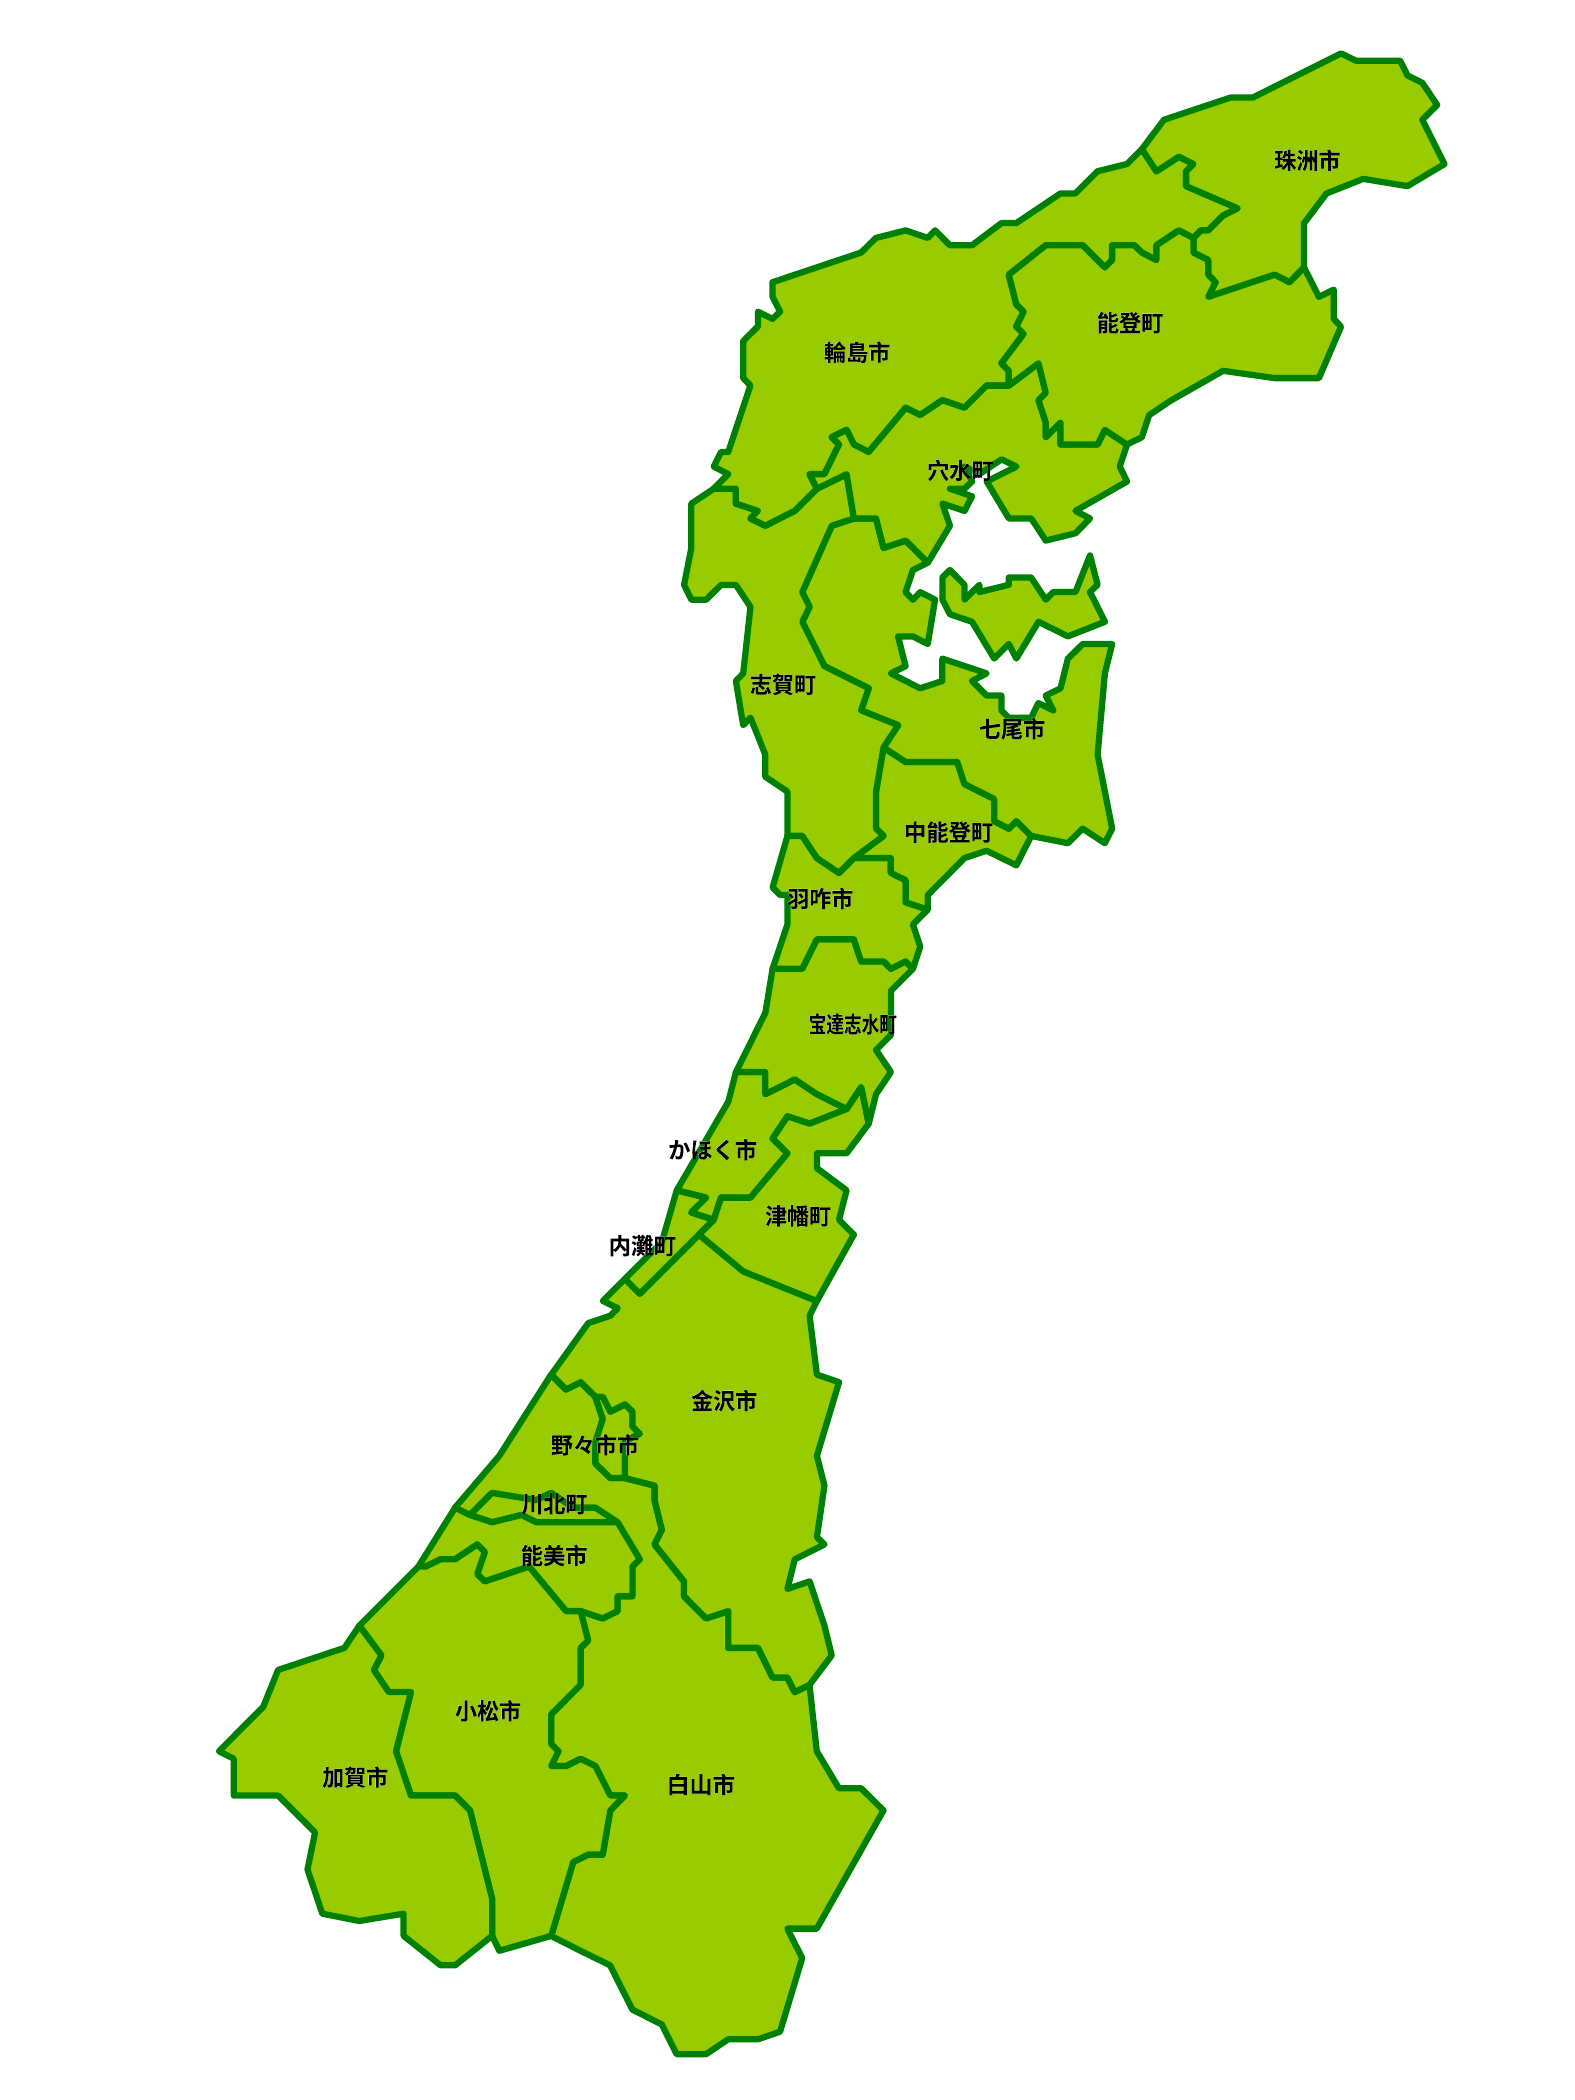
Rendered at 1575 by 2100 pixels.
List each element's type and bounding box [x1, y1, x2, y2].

text_box [824, 340, 890, 364]
text_box [668, 1773, 735, 1796]
text_box [787, 887, 853, 910]
text_box [322, 1765, 388, 1789]
text_box [454, 1699, 521, 1722]
text_box [765, 1204, 831, 1227]
text_box [1274, 148, 1340, 172]
text_box [521, 1544, 587, 1567]
text_box [521, 1492, 587, 1515]
text_box [551, 1433, 639, 1456]
text_box [691, 1389, 757, 1412]
text_box [610, 1234, 676, 1257]
text_box [927, 459, 994, 482]
text_box [809, 1012, 897, 1036]
text_box [750, 673, 816, 696]
text_box [905, 820, 993, 844]
text_box [1097, 311, 1163, 334]
text_box [669, 1138, 757, 1161]
text_box [218, 53, 1445, 2055]
text_box [979, 717, 1045, 740]
